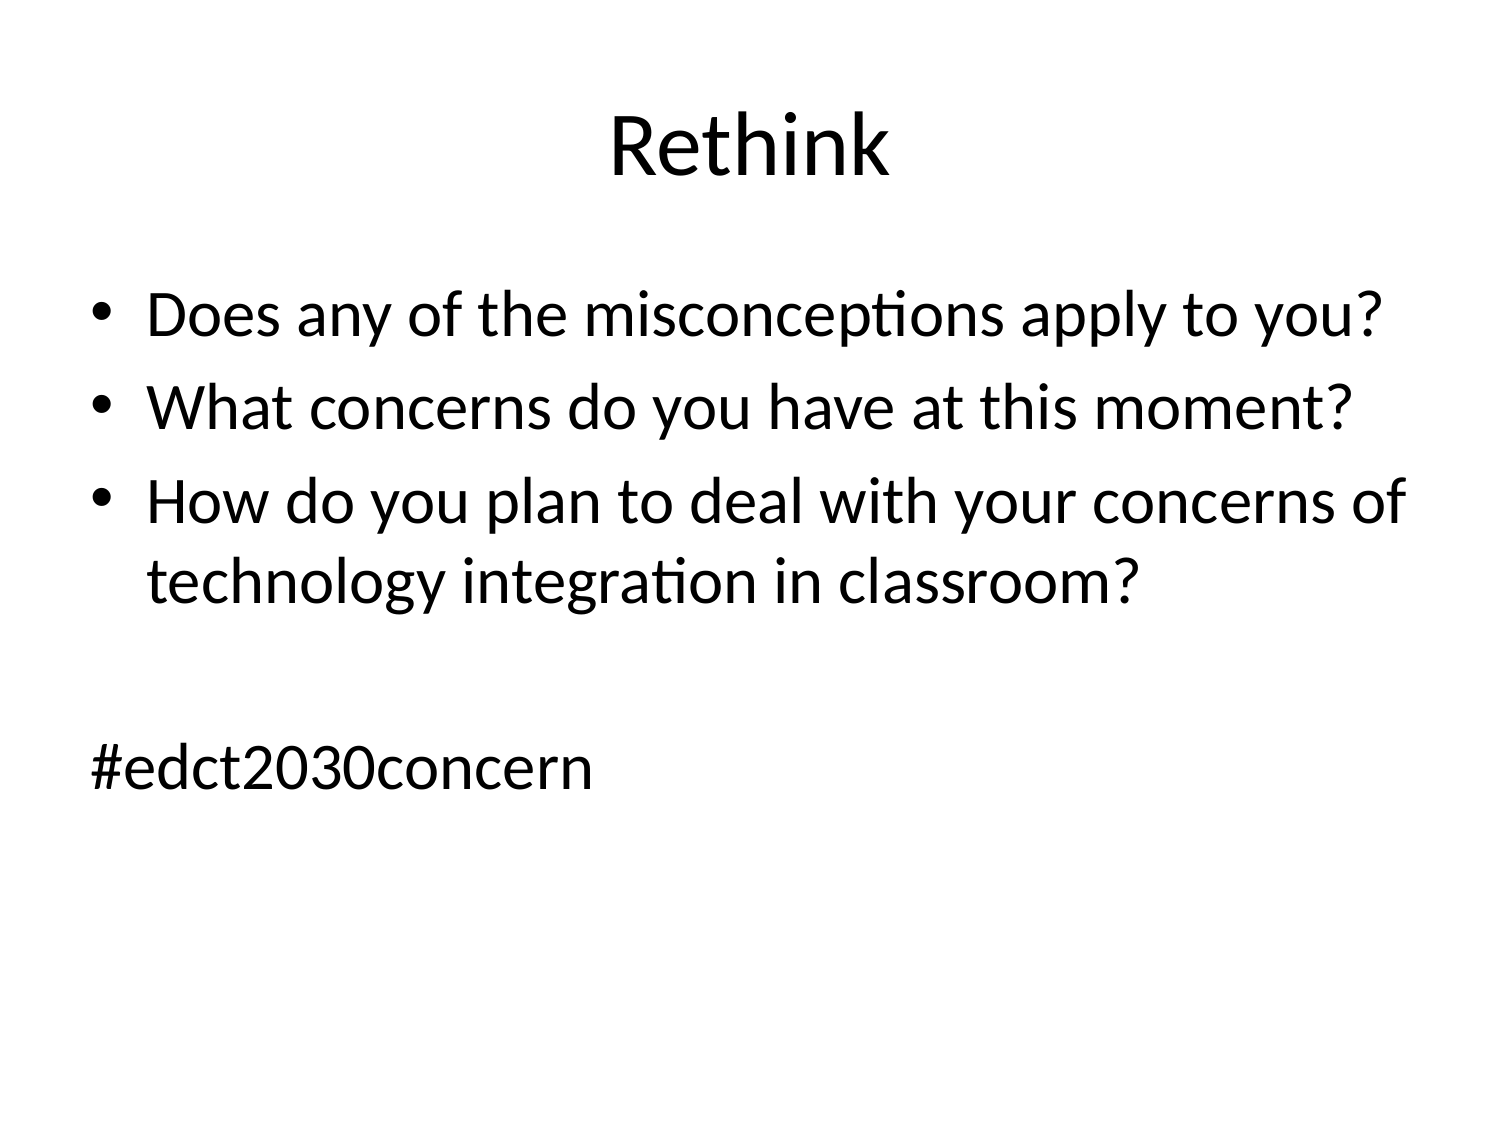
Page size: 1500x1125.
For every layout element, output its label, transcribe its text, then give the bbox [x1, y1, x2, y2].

list Does any of the misconceptions apply to you? What concerns do you have at this moment? How do you plan to deal with your concerns of technology integration in classroom? #edct2030concern [75, 262, 1425, 1005]
title Rethink [75, 45, 1425, 233]
